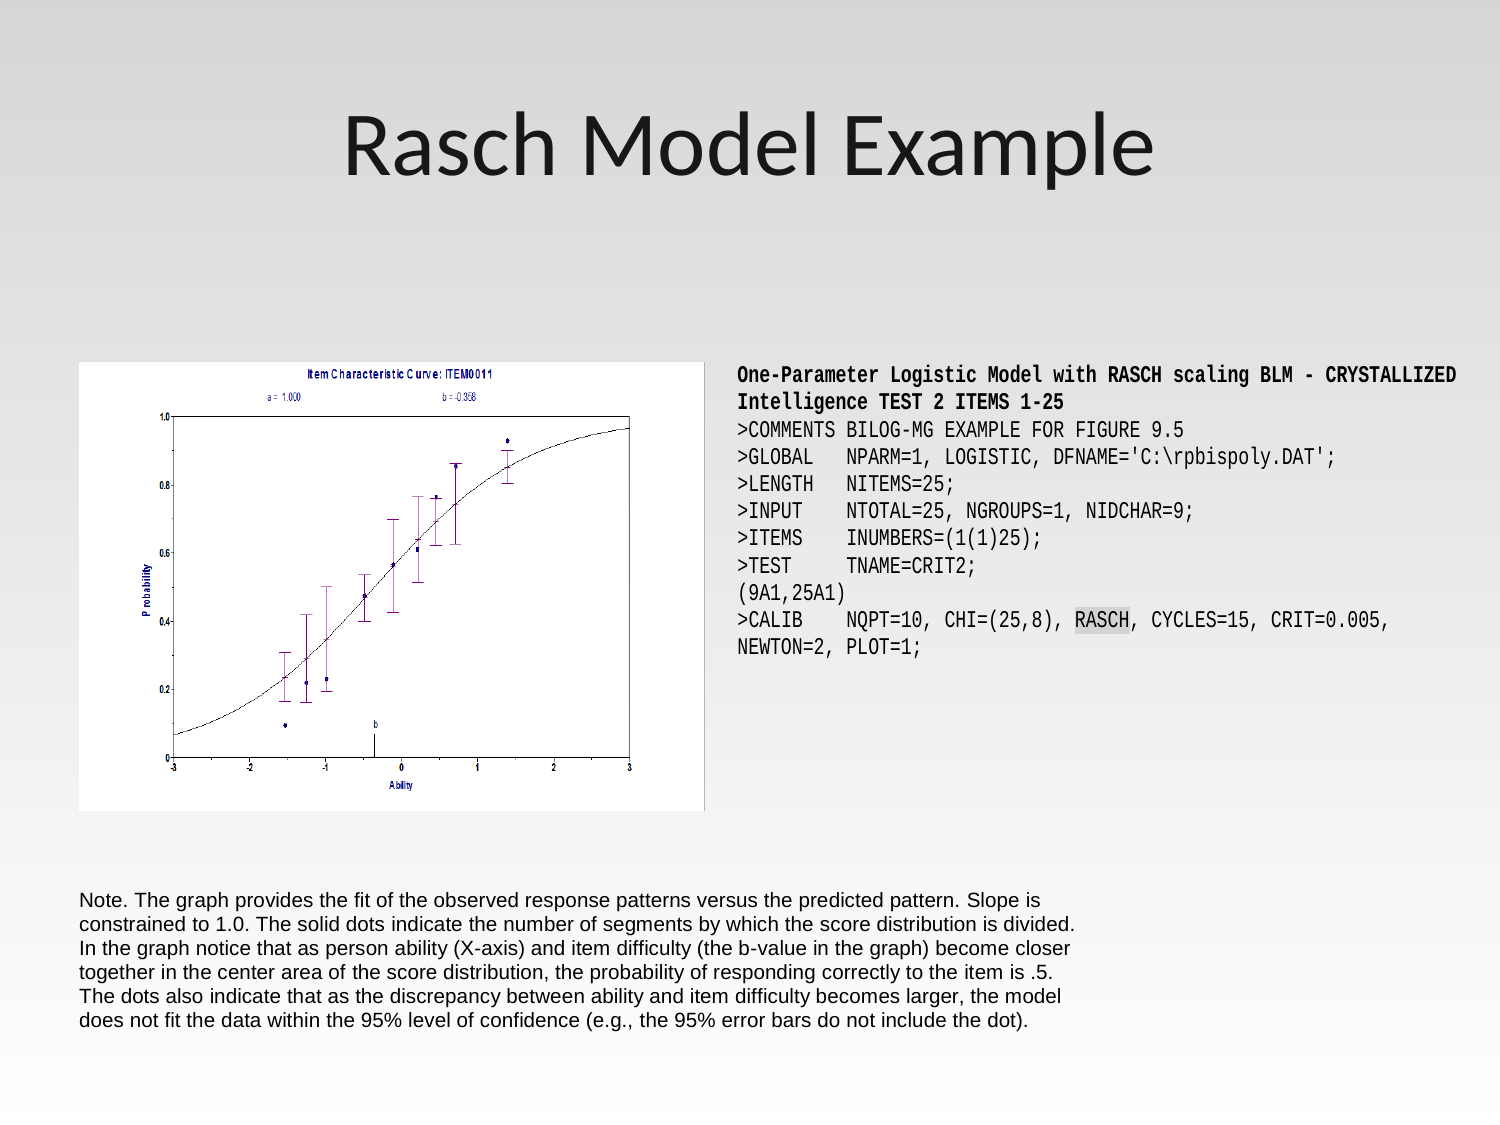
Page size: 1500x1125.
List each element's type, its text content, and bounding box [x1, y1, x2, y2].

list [78, 888, 1085, 1054]
picture [737, 362, 1500, 662]
picture [78, 362, 706, 813]
title Rasch Model Example [75, 45, 1425, 233]
